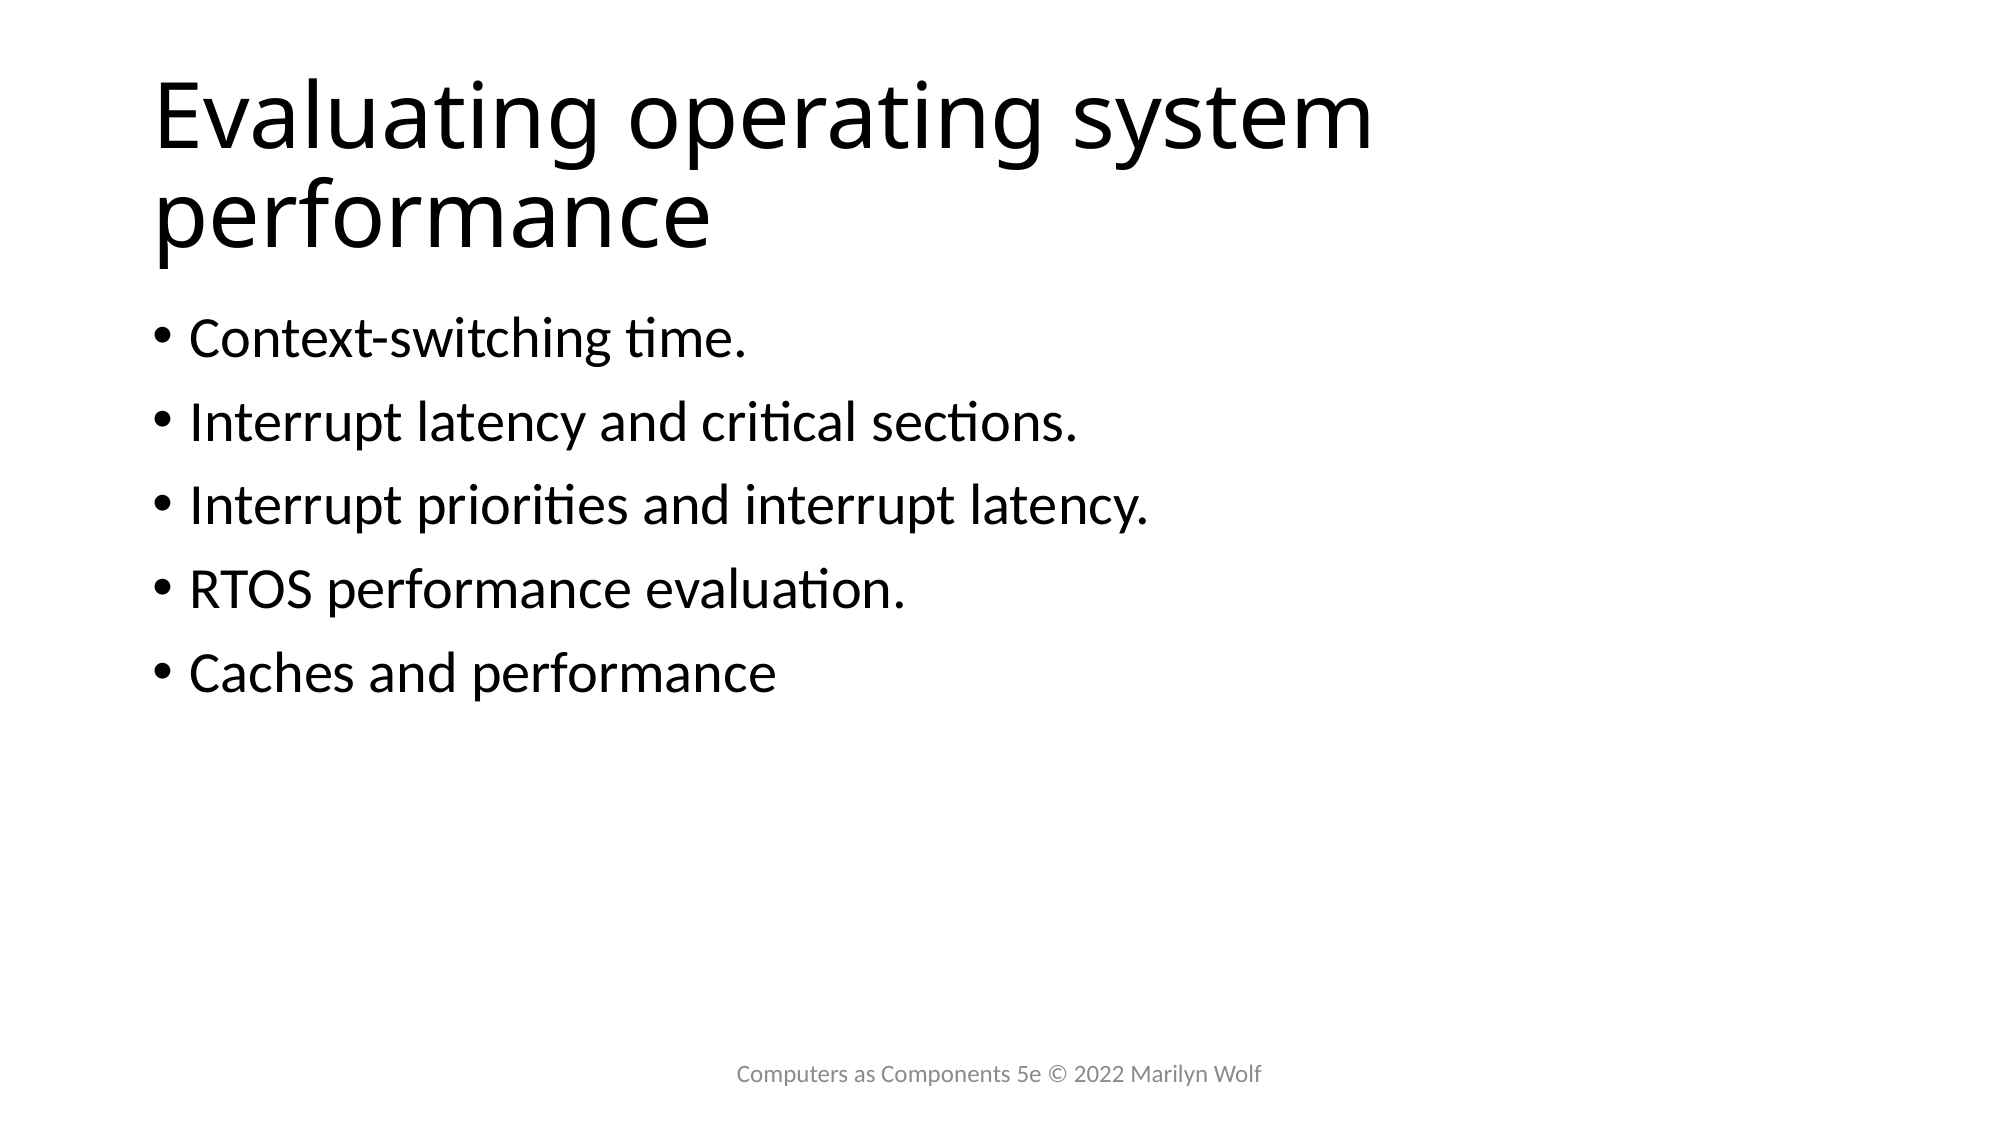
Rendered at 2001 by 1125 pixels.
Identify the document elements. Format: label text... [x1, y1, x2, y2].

list Context-switching time. Interrupt latency and critical sections. Interrupt priorities and interrupt latency. RTOS performance evaluation. Caches and performance [137, 299, 1863, 1014]
footer Computers as Components 5e © 2022 Marilyn Wolf [662, 1042, 1338, 1103]
title Evaluating operating system performance [137, 59, 1863, 278]
